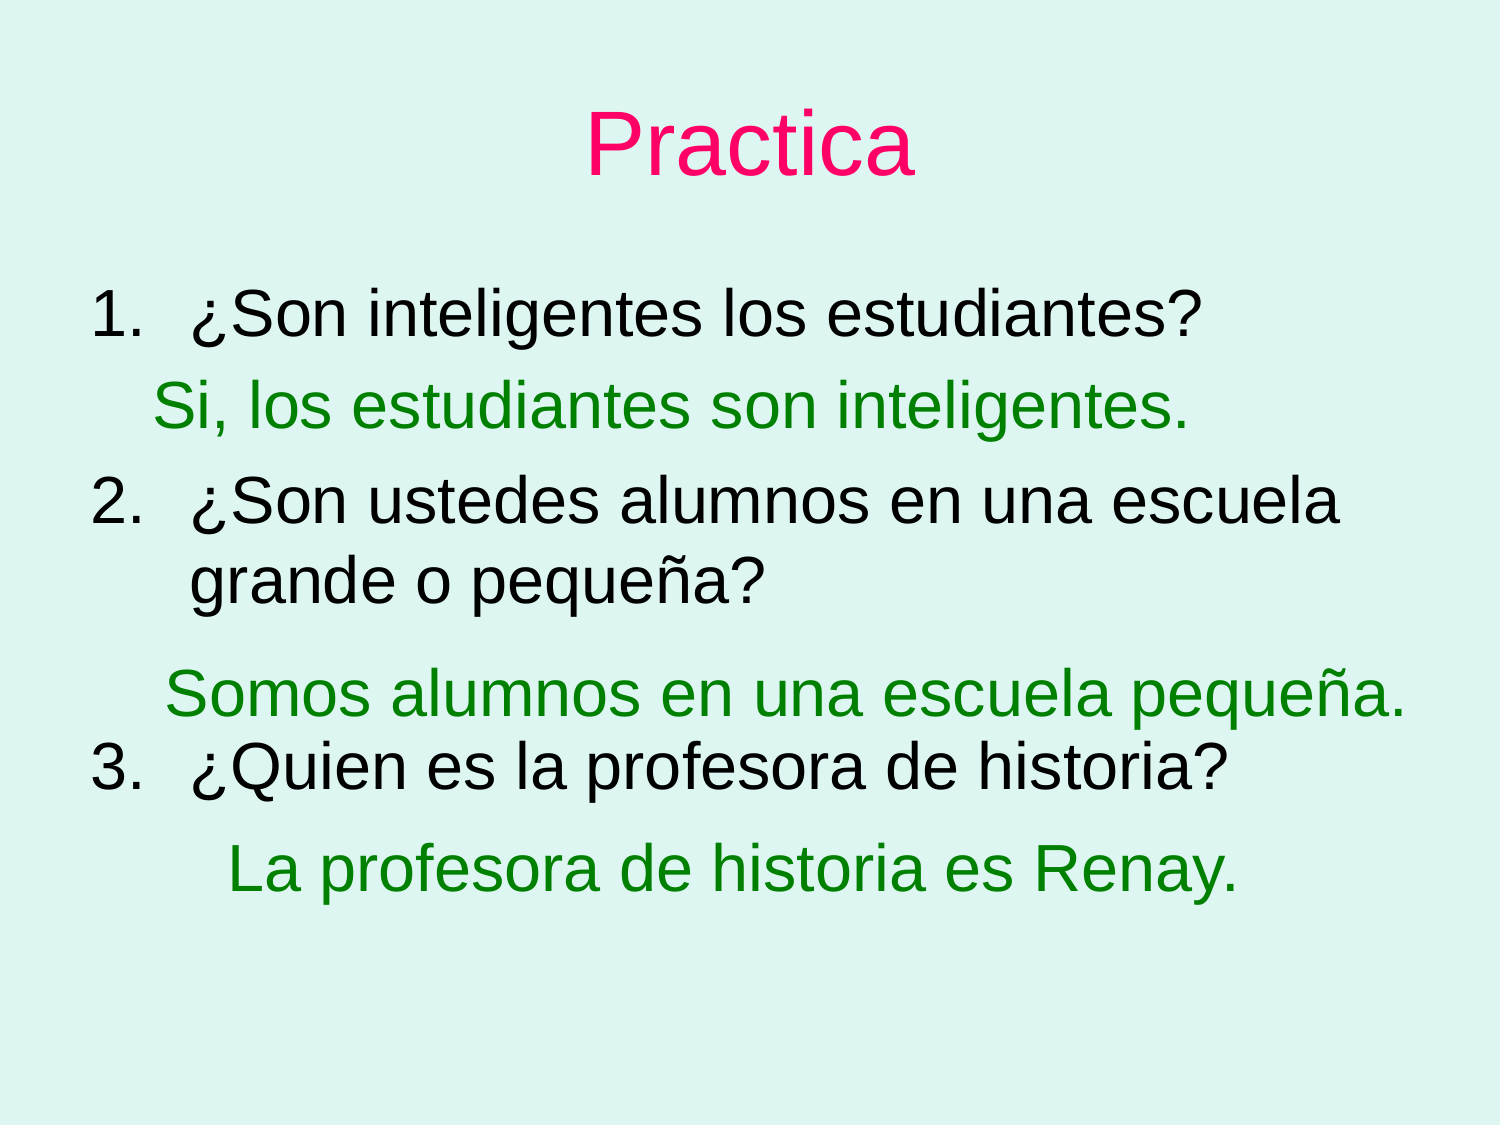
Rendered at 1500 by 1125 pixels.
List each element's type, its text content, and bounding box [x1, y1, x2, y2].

text_box Si, los estudiantes son inteligentes. [137, 354, 1338, 450]
title Practica [75, 45, 1425, 233]
list ¿Son inteligentes los estudiantes? ¿Son ustedes alumnos en una escuela grande o pequeña? ¿Quien es la profesora de historia? [75, 262, 1425, 1005]
text_box La profesora de historia es Renay. [212, 817, 1313, 913]
text_box Somos alumnos en una escuela pequeña. [149, 642, 1500, 738]
